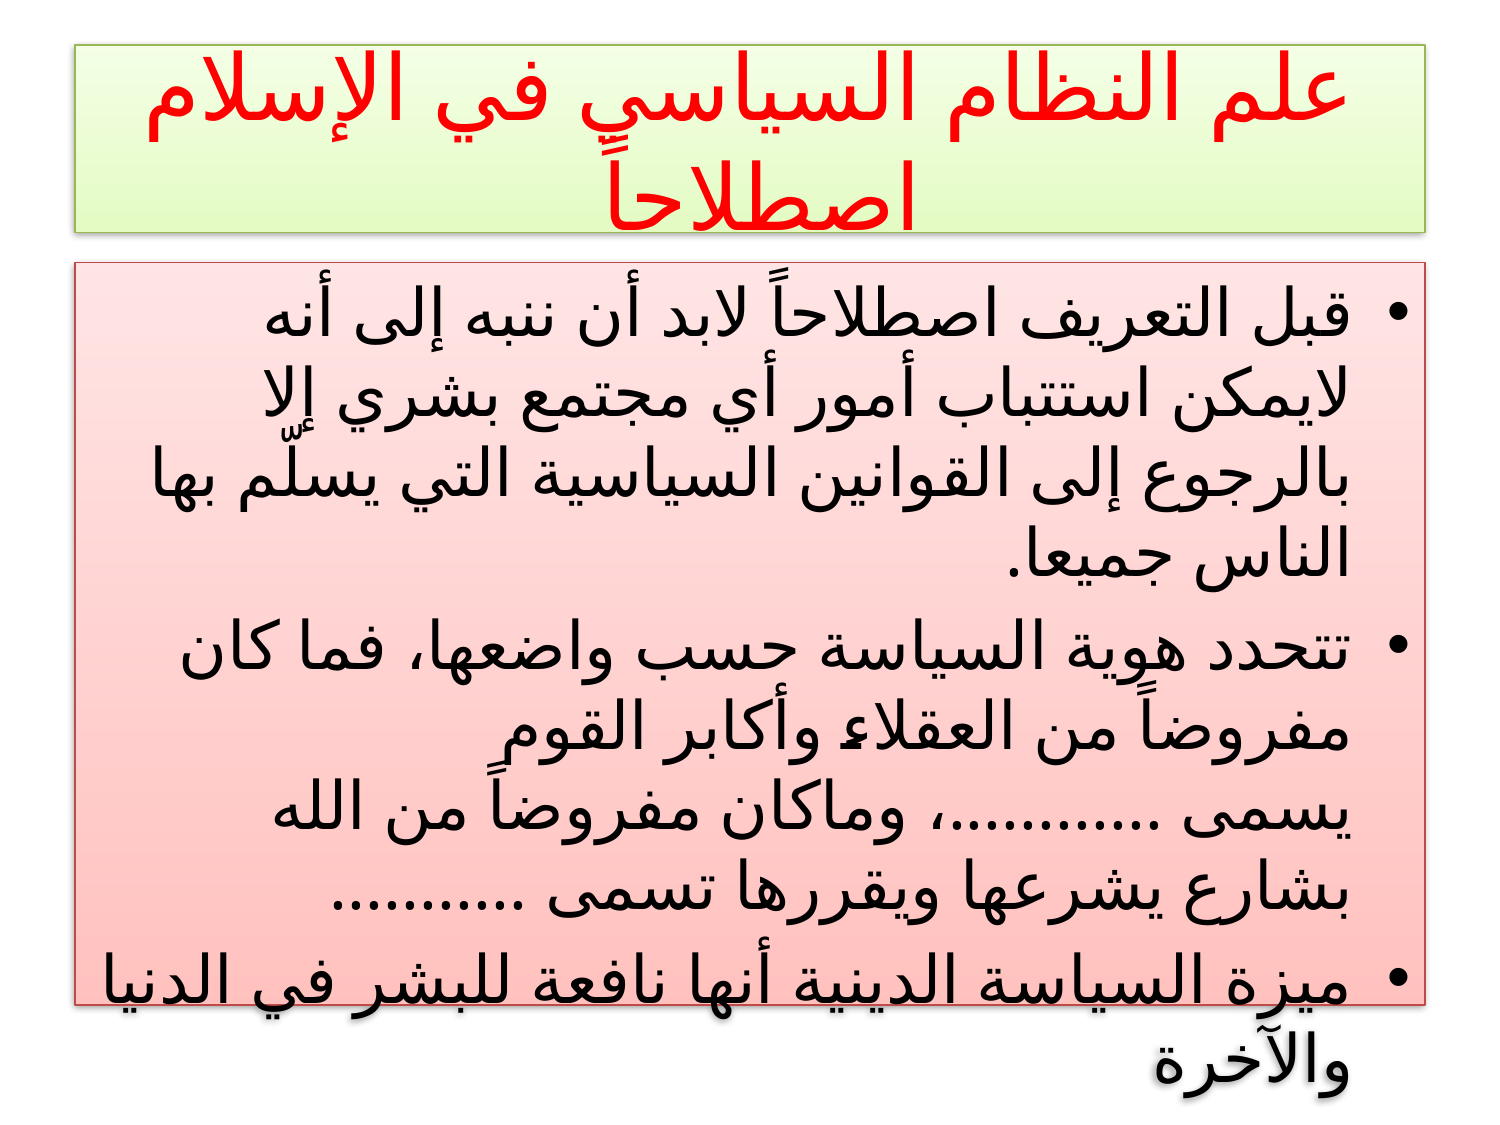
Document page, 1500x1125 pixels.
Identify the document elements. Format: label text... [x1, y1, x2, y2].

list قبل التعريف اصطلاحاً لابد أن ننبه إلى أنه لايمكن استتباب أمور أي مجتمع بشري إلا بالرجوع إلى القوانين السياسية التي يسلّم بها الناس جميعا. تتحدد هوية السياسة حسب واضعها، فما كان مفروضاً من العقلاء وأكابر القوم يسمى ............، وماكان مفروضاً من الله بشارع يشرعها ويقررها تسمى ........... ميزة السياسة الدينية أنها نافعة للبشر في الدنيا والآخرة [74, 262, 1426, 1006]
title علم النظام السياسي في الإسلام اصطلاحاً [74, 44, 1426, 233]
